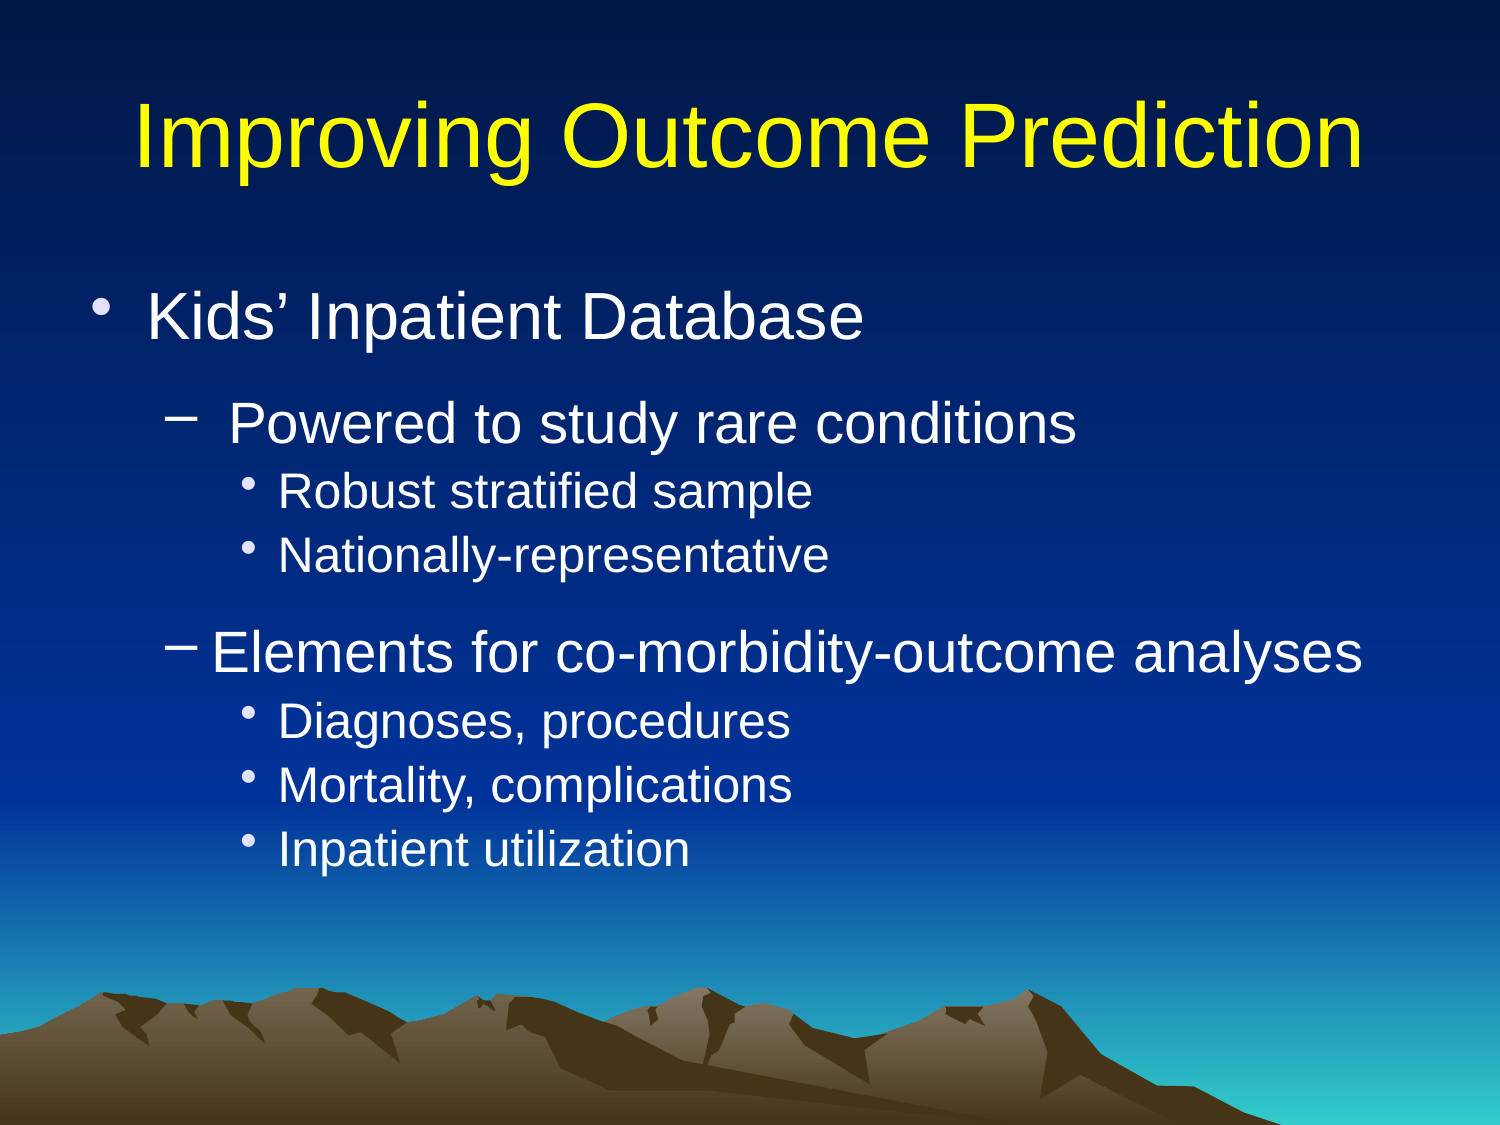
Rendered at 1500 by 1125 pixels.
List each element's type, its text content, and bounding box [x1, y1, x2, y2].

list Kids’ Inpatient Database Powered to study rare conditions Robust stratified sample Nationally-representative Elements for co-morbidity-outcome analyses Diagnoses, procedures Mortality, complications Inpatient utilization [74, 274, 1426, 1013]
title Improving Outcome Prediction [0, 37, 1500, 226]
